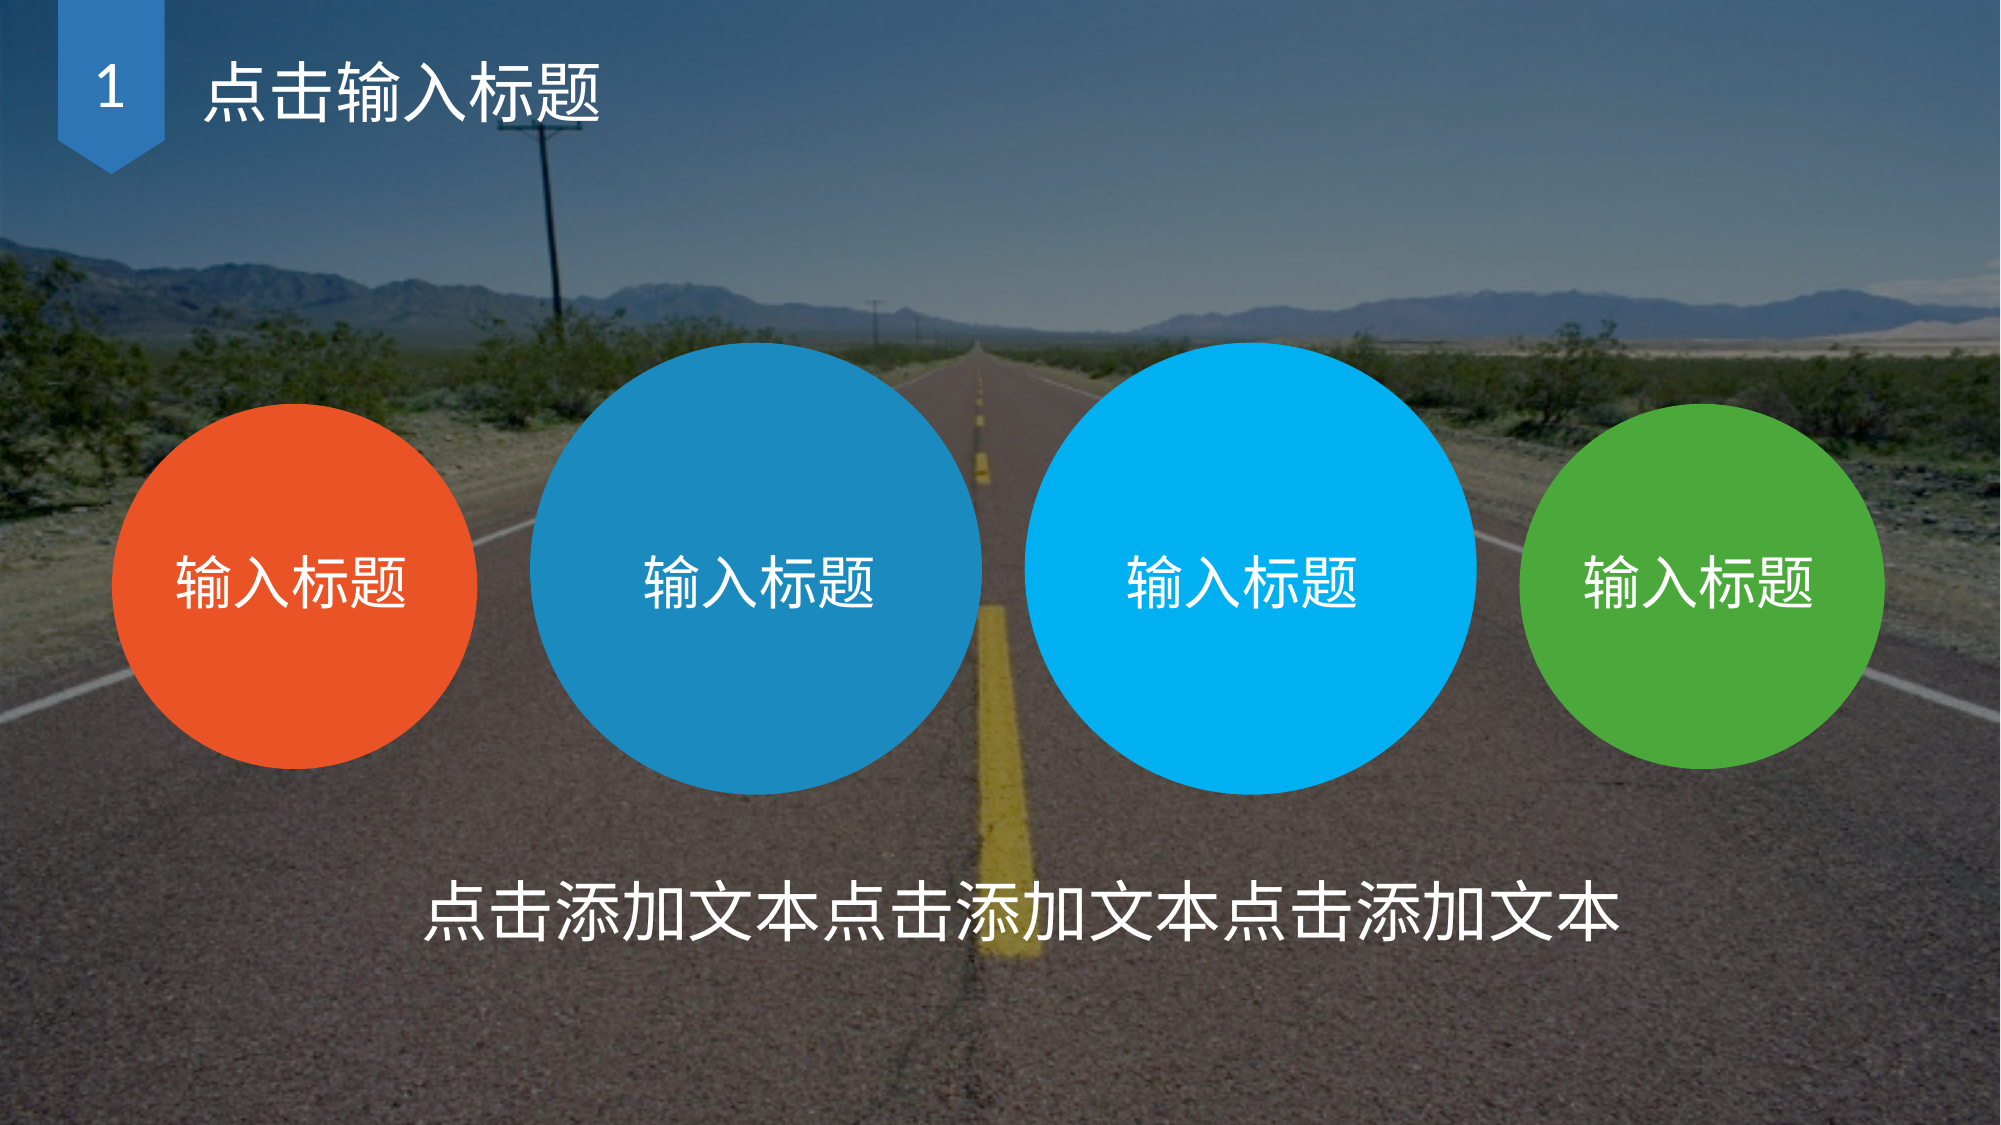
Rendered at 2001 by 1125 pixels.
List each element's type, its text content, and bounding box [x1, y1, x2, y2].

text_box [1023, 341, 1478, 796]
text_box 输入标题 [159, 538, 478, 624]
picture [0, 0, 2001, 1125]
text_box 1 [77, 33, 184, 129]
text_box 输入标题 [1567, 538, 1885, 624]
text_box [1518, 402, 1882, 771]
text_box 点击添加文本点击添加文本点击添加文本 [406, 862, 1644, 958]
text_box 输入标题 [1110, 538, 1429, 624]
text_box [110, 402, 475, 771]
text_box 点击输入标题 [186, 43, 673, 138]
text_box 输入标题 [627, 538, 946, 624]
text_box [528, 341, 984, 796]
text_box [57, 0, 166, 176]
